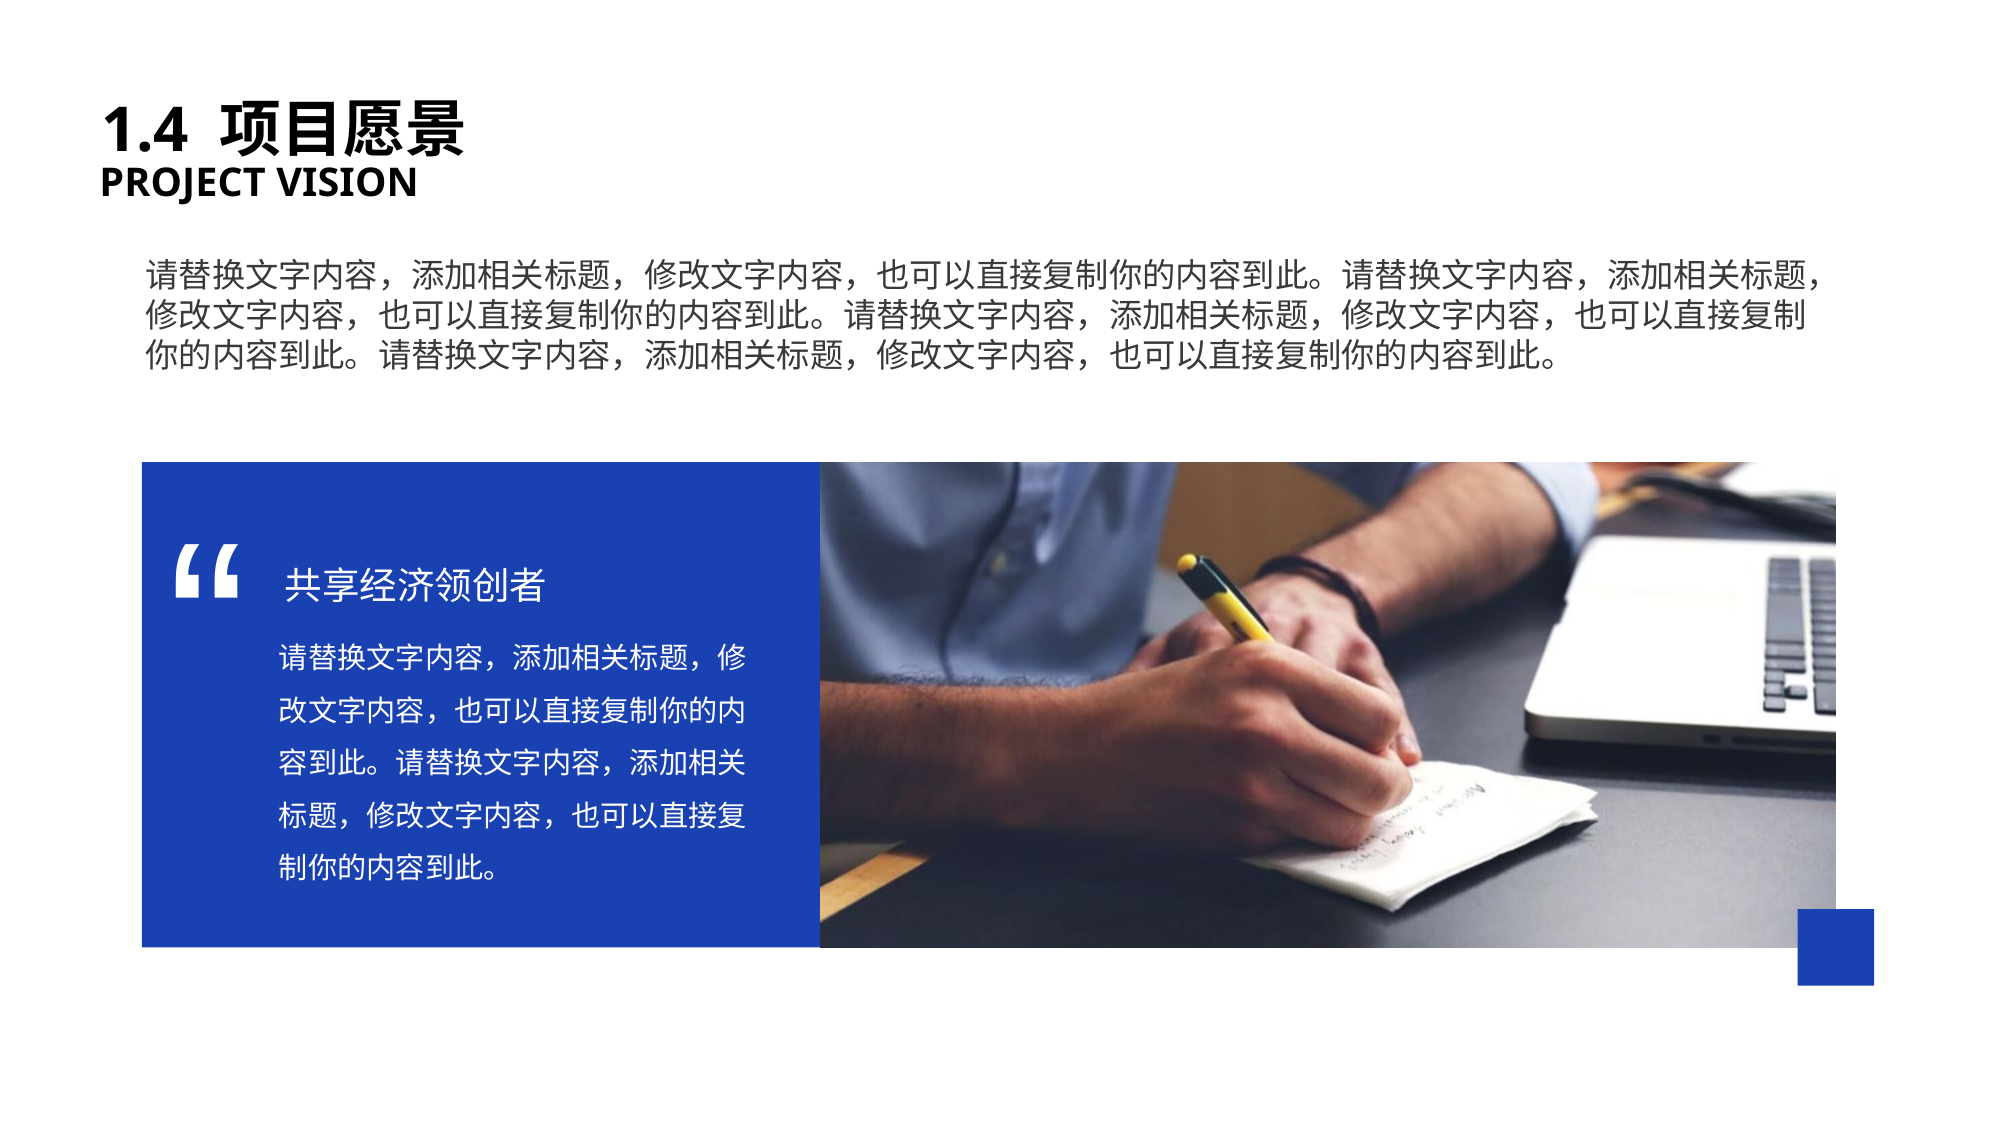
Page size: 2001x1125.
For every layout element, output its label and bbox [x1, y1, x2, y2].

text_box [102, 84, 465, 208]
text_box [130, 246, 1875, 986]
